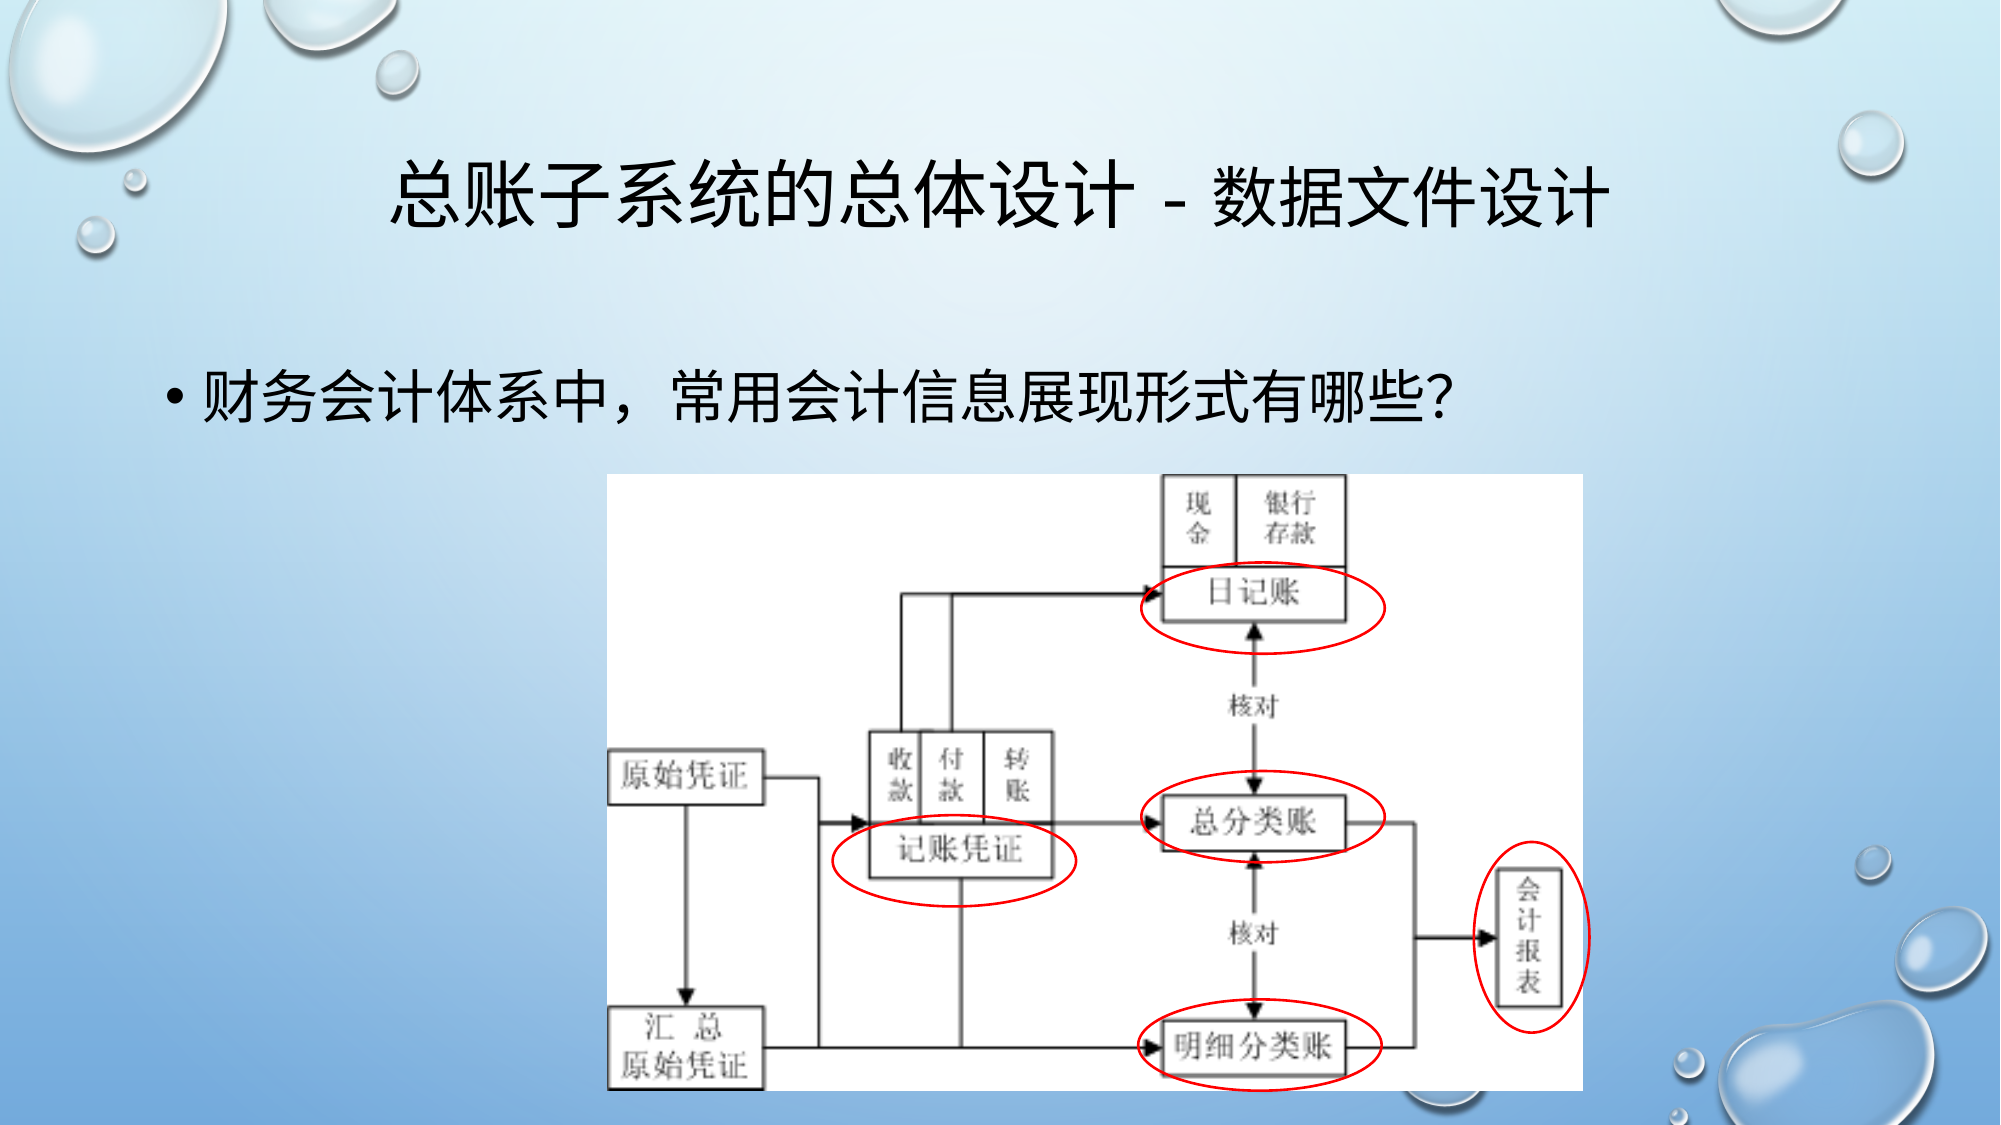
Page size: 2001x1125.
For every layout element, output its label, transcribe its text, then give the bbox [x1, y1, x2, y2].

picture [0, 0, 2000, 1125]
title 总账子系统的总体设计-数据文件设计 [149, 67, 1851, 329]
list 财务会计体系中，常用会计信息展现形式有哪些？ [149, 339, 1850, 462]
